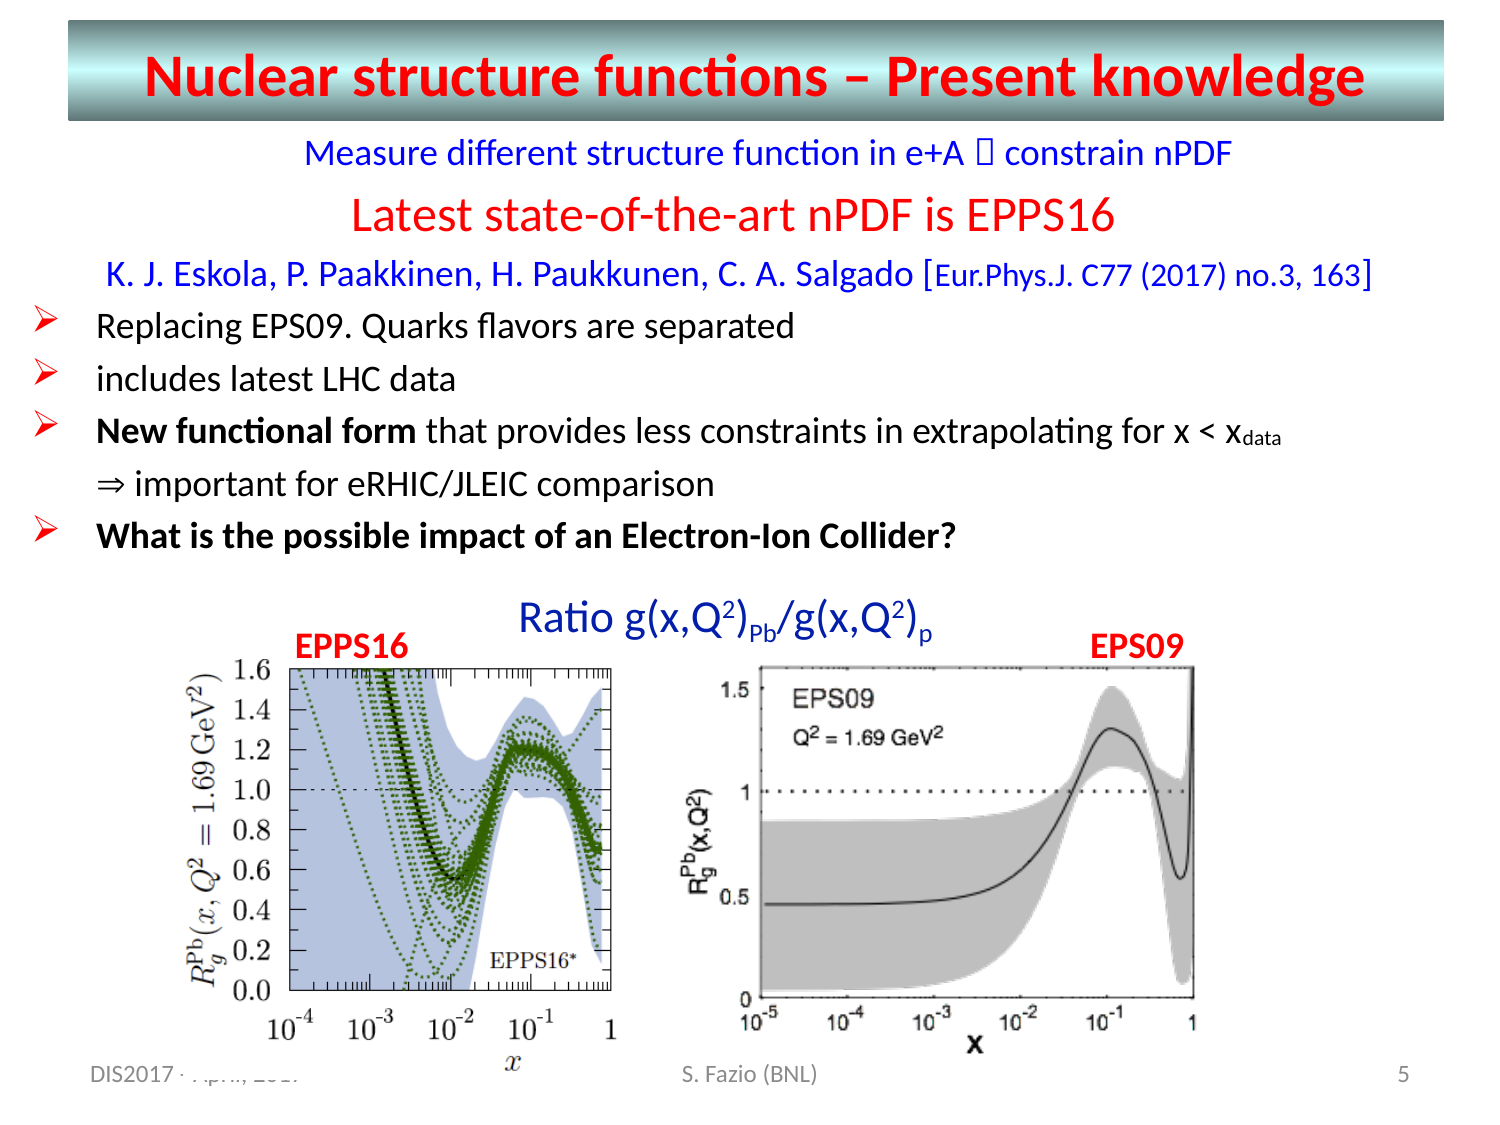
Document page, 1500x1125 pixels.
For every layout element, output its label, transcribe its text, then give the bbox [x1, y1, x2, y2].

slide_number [75, 1042, 425, 1103]
footer S. Fazio (BNL) [512, 1042, 988, 1103]
picture [672, 657, 1201, 1076]
picture [183, 649, 632, 1081]
slide_number 5 [1074, 1042, 1425, 1103]
text_box Ratio g(x,Q2)Pb/g(x,Q2)p [510, 579, 951, 655]
text_box Latest state-of-the-art nPDF is EPPS16 K. J. Eskola, P. Paakkinen, H. Paukkunen, C. A. Salgado [Eur.Phys.J. C77 (2017) no.3, 163] Replacing EPS09. Quarks flavors are separated includes latest LHC data New functional form that provides less constraints in extrapolating for x < xdata ⇒ important for eRHIC/JLEIC comparison What is the possible impact of an Electron-Ion Collider? [6, 174, 1473, 632]
text_box Nuclear structure functions – Present knowledge [68, 20, 1444, 121]
text_box Measure different structure function in e+A  constrain nPDF [289, 120, 1257, 180]
text_box EPPS16 [280, 613, 424, 648]
text_box EPS09 [1075, 613, 1200, 657]
